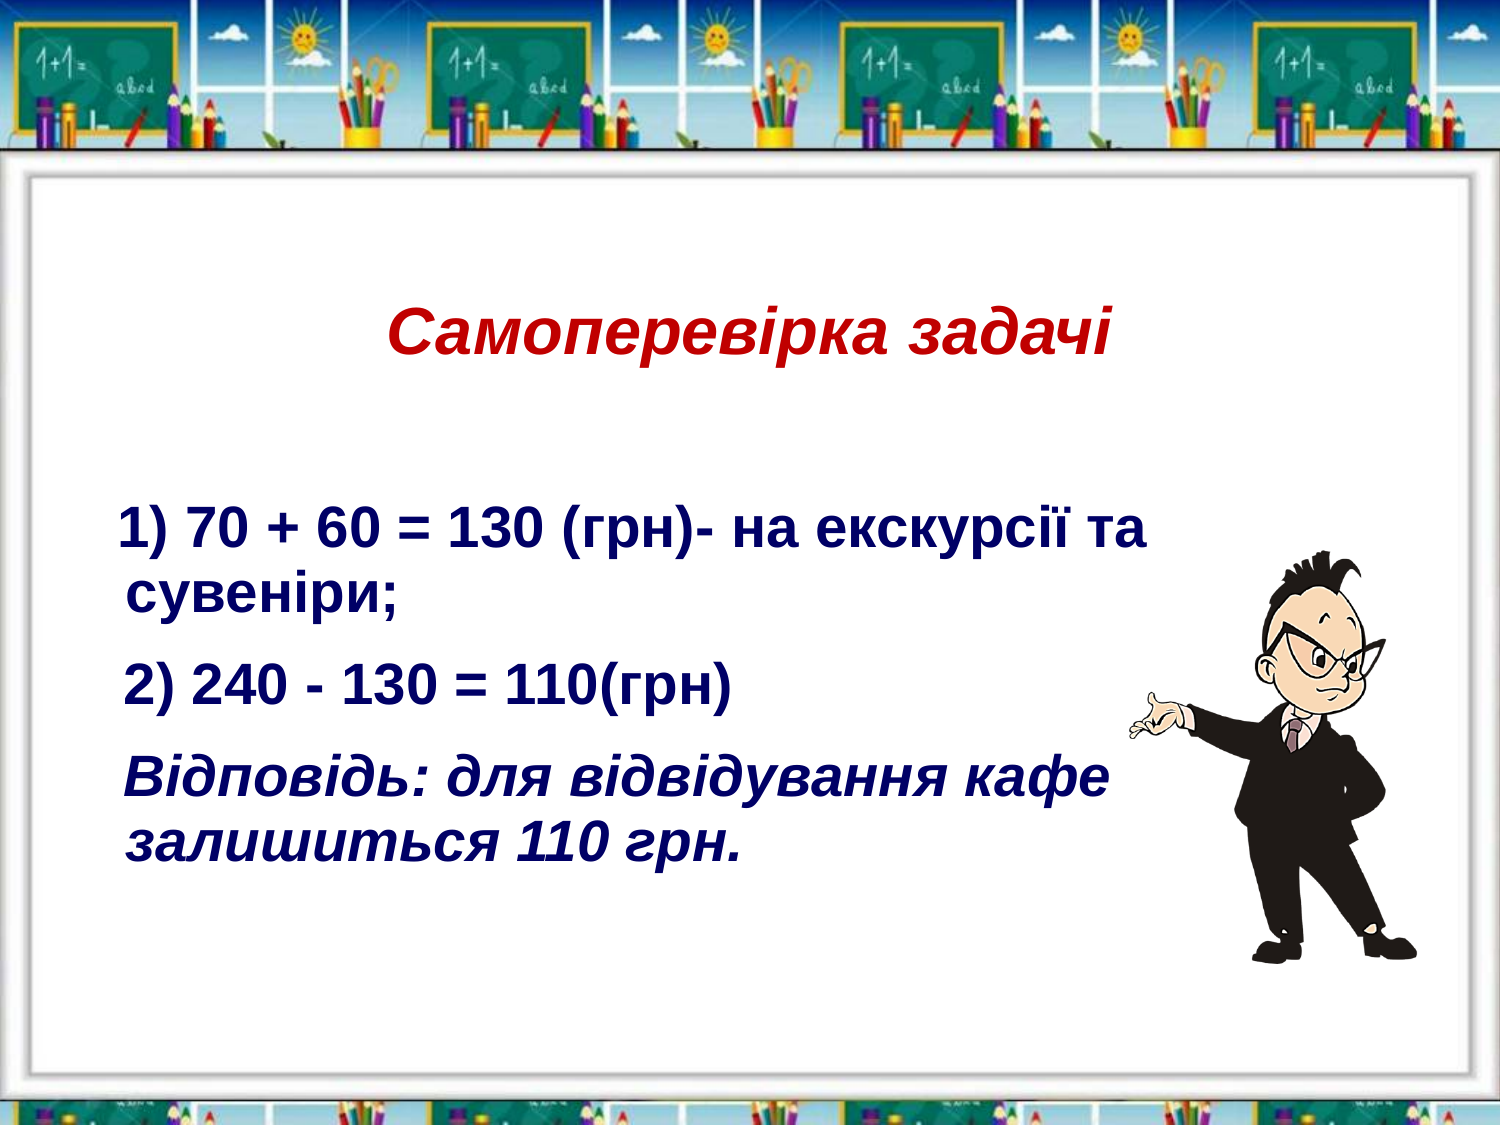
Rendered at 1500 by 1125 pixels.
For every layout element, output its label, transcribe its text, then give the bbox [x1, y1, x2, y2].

list 1) 70 + 60 = 130 (грн)- на екскурсії та сувеніри; 2) 240 - 130 = 110(грн) Відповідь: для відвідування кафе залишиться 110 грн. [74, 396, 1211, 1006]
title Самоперевірка задачі [74, 266, 1425, 398]
picture [0, 0, 1500, 1125]
